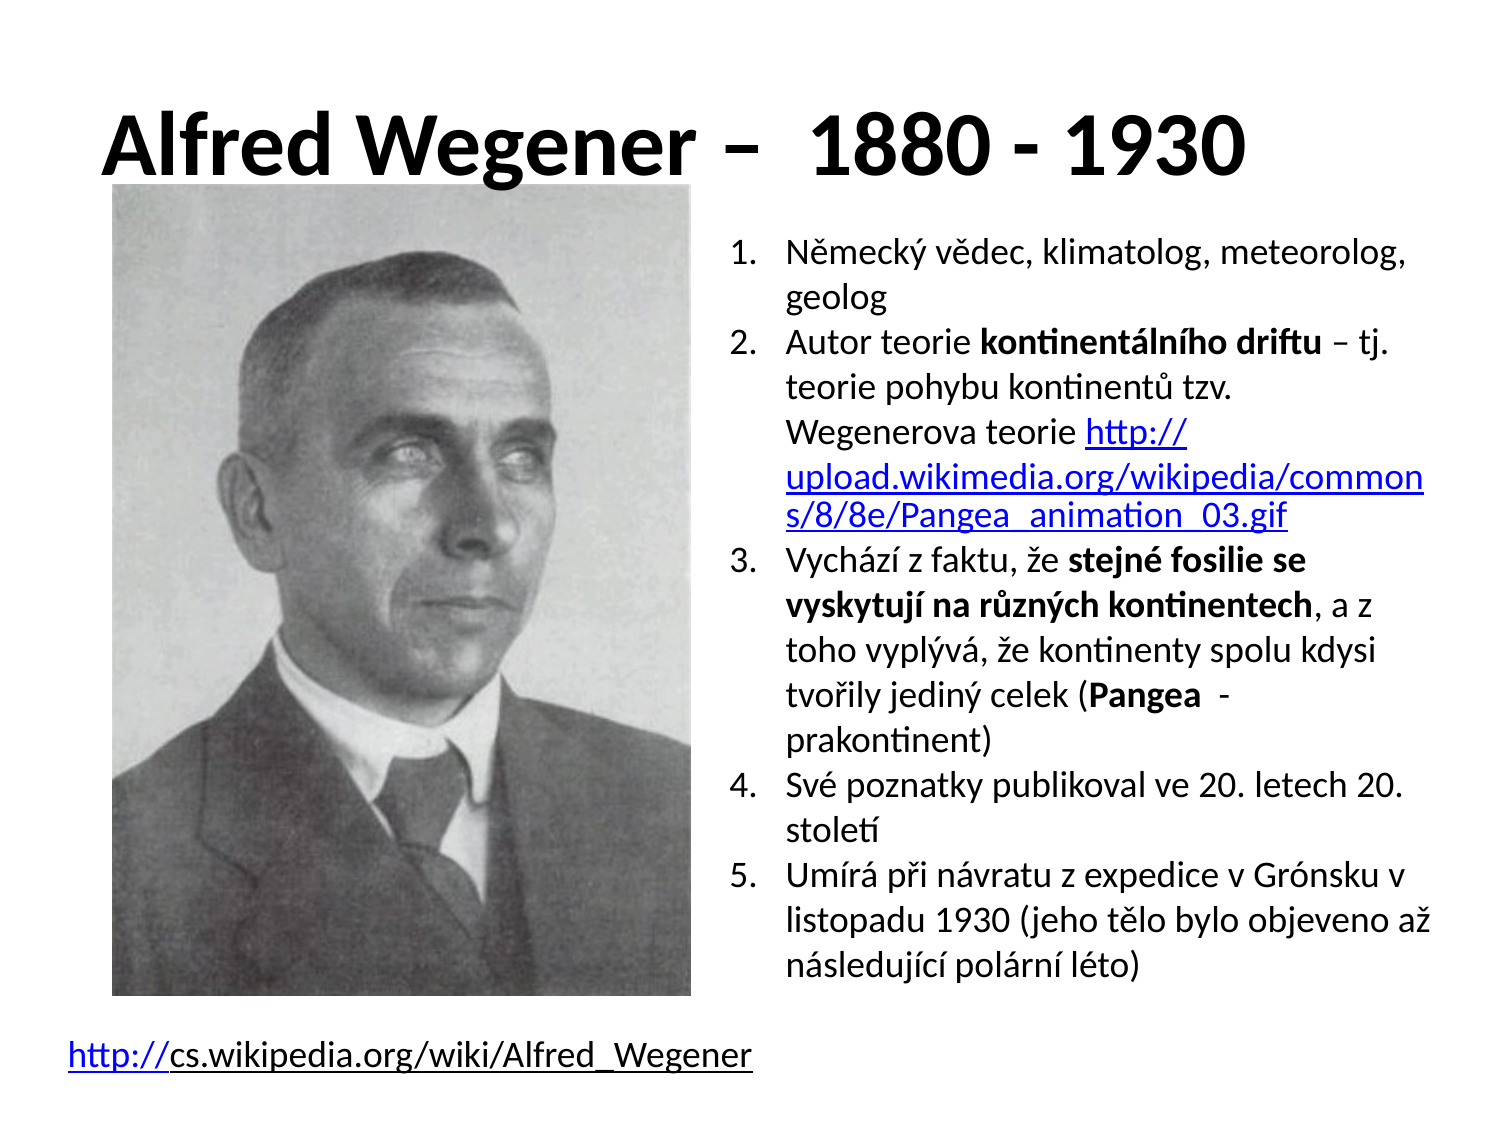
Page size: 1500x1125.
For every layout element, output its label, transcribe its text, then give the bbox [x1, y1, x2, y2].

text_box Německý vědec, klimatolog, meteorolog, geolog Autor teorie kontinentálního driftu – tj. teorie pohybu kontinentů tzv. Wegenerova teorie http://upload.wikimedia.org/wikipedia/commons/8/8e/Pangea_animation_03.gif Vychází z faktu, že stejné fosilie se vyskytují na různých kontinentech, a z toho vyplývá, že kontinenty spolu kdysi tvořily jediný celek (Pangea - prakontinent) Své poznatky publikoval ve 20. letech 20. století Umírá při návratu z expedice v Grónsku v listopadu 1930 (jeho tělo bylo objeveno až následující polární léto) [714, 219, 1447, 1000]
text_box http://cs.wikipedia.org/wiki/Alfred_Wegener [53, 1023, 892, 1083]
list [111, 184, 692, 996]
title Alfred Wegener – 1880 - 1930 [0, 45, 1350, 233]
